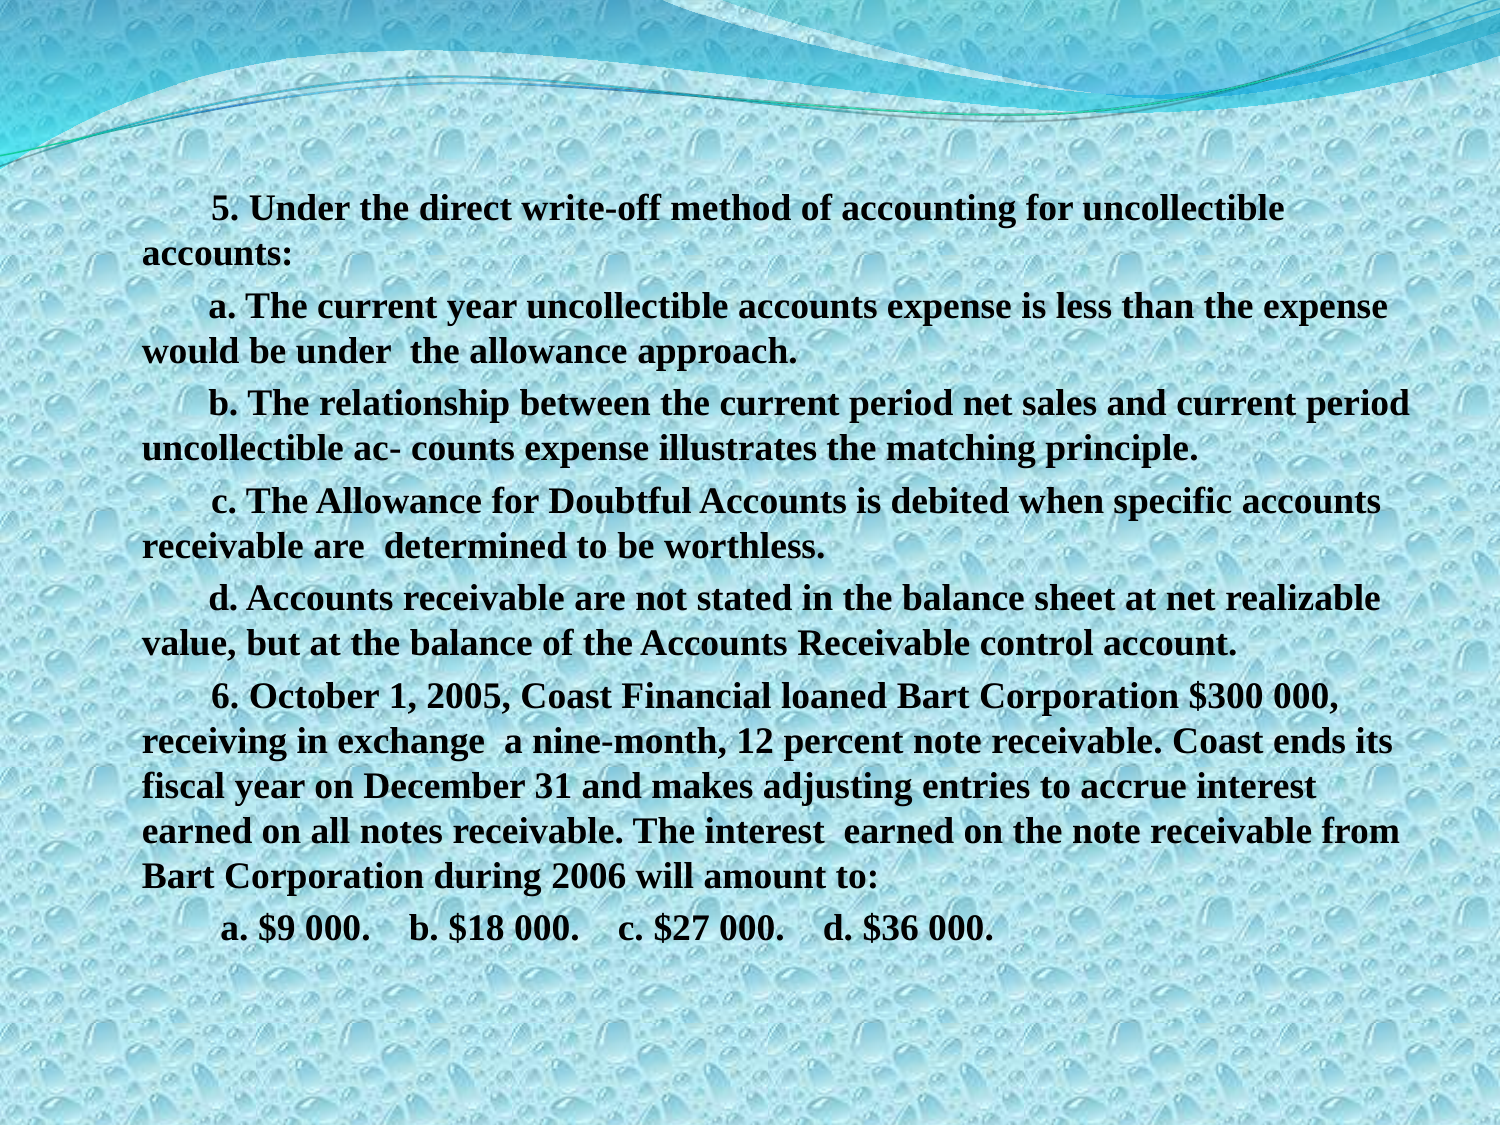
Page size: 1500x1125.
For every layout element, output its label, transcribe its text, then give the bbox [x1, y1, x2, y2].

picture [0, 0, 1500, 1125]
list 5. Under the direct write-off method of accounting for uncollectible accounts: a. The current year uncollectible accounts expense is less than the expense would be under the allowance approach. b. The relationship between the current period net sales and current period uncollectible ac- counts expense illustrates the matching principle. c. The Allowance for Doubtful Accounts is debited when specific accounts receivable are determined to be worthless. d. Accounts receivable are not stated in the balance sheet at net realizable value, but at the balance of the Accounts Receivable control account. 6. October 1, 2005, Coast Financial loaned Bart Corporation $300 000, receiving in exchange a nine-month, 12 percent note receivable. Coast ends its fiscal year on December 31 and makes adjusting entries to accrue interest earned on all notes receivable. The interest earned on the note receivable from Bart Corporation during 2006 will amount to: a. $9 000. b. $18 000. c. $27 000. d. $36 000. [81, 175, 1433, 1055]
